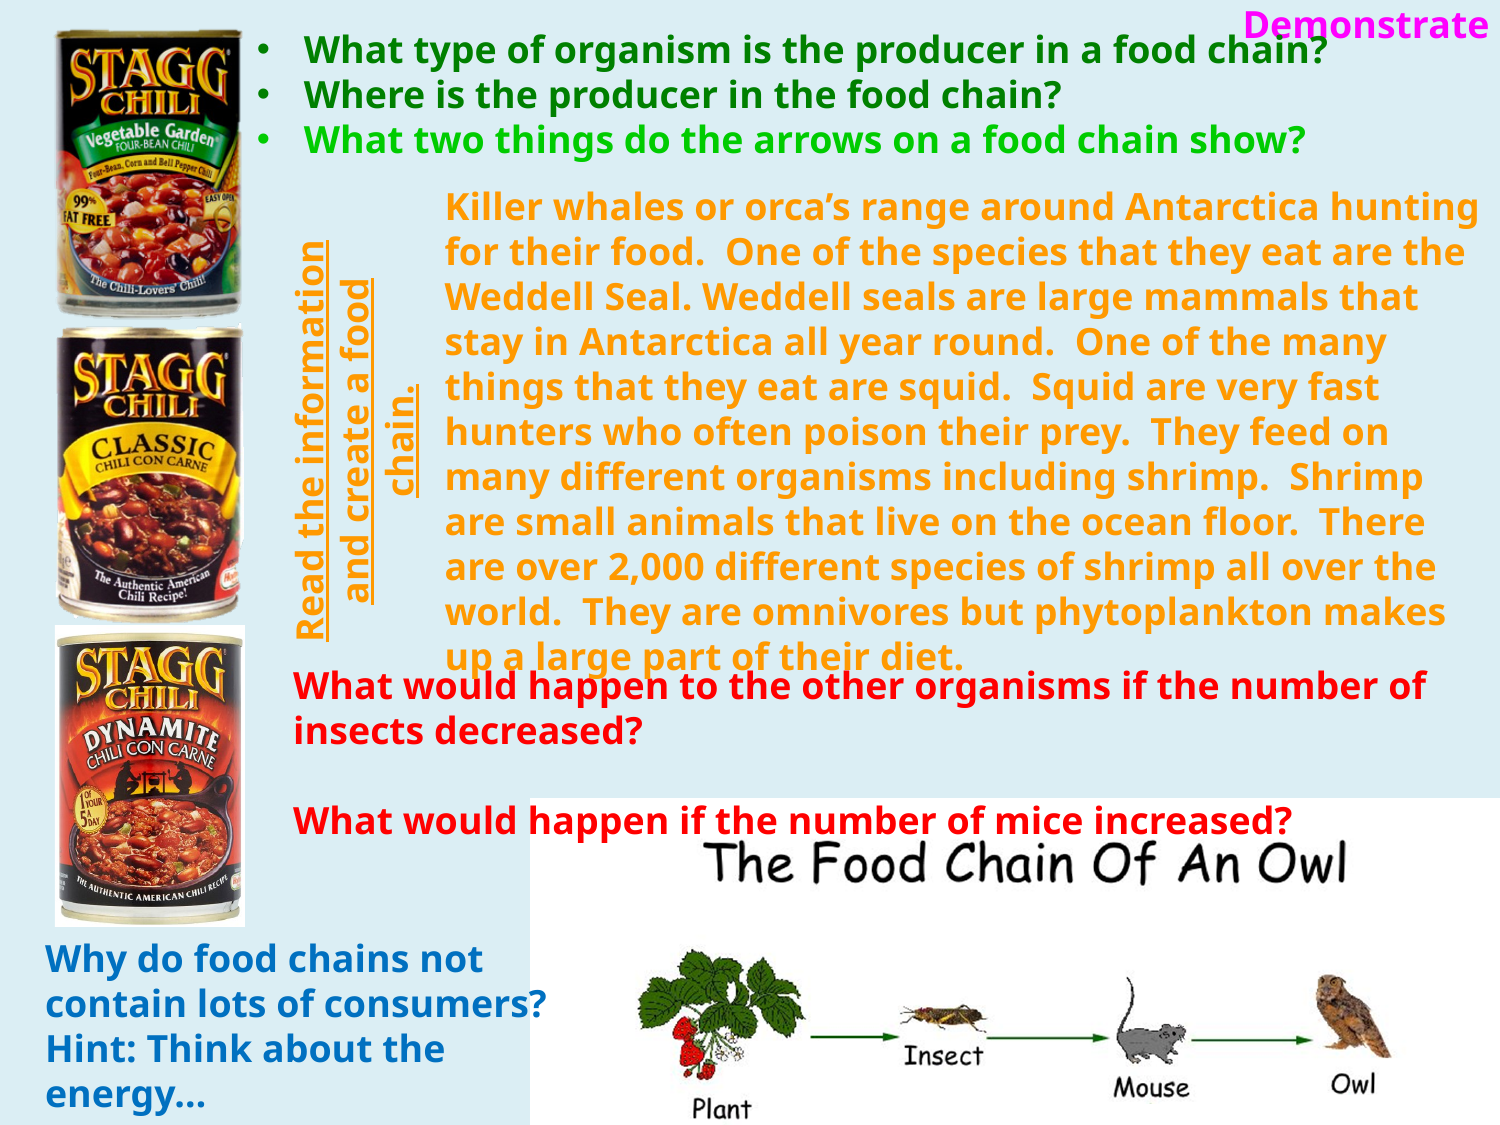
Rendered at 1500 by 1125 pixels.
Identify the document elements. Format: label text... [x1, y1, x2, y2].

text_box Read the information and create a food chain. [278, 212, 429, 654]
text_box What type of organism is the producer in a food chain? Where is the producer in the food chain? What two things do the arrows on a food chain show? [290, 19, 1376, 169]
text_box What would happen to the other organisms if the number of insects decreased? What would happen if the number of mice increased? [278, 654, 1500, 850]
picture [530, 798, 1500, 1125]
text_box Killer whales or orca’s range around Antarctica hunting for their food. One of the species that they eat are the Weddell Seal. Weddell seals are large mammals that stay in Antarctica all year round. One of the many things that they eat are squid. Squid are very fast hunters who often poison their prey. They feed on many different organisms including shrimp. Shrimp are small animals that live on the ocean floor. There are over 2,000 different species of shrimp all over the world. They are omnivores but phytoplankton makes up a large part of their diet. [429, 175, 1500, 686]
picture [12, 0, 287, 927]
text_box Why do food chains not contain lots of consumers? Hint: Think about the energy… [30, 928, 525, 1123]
text_box Demonstrate [1227, 0, 1500, 54]
